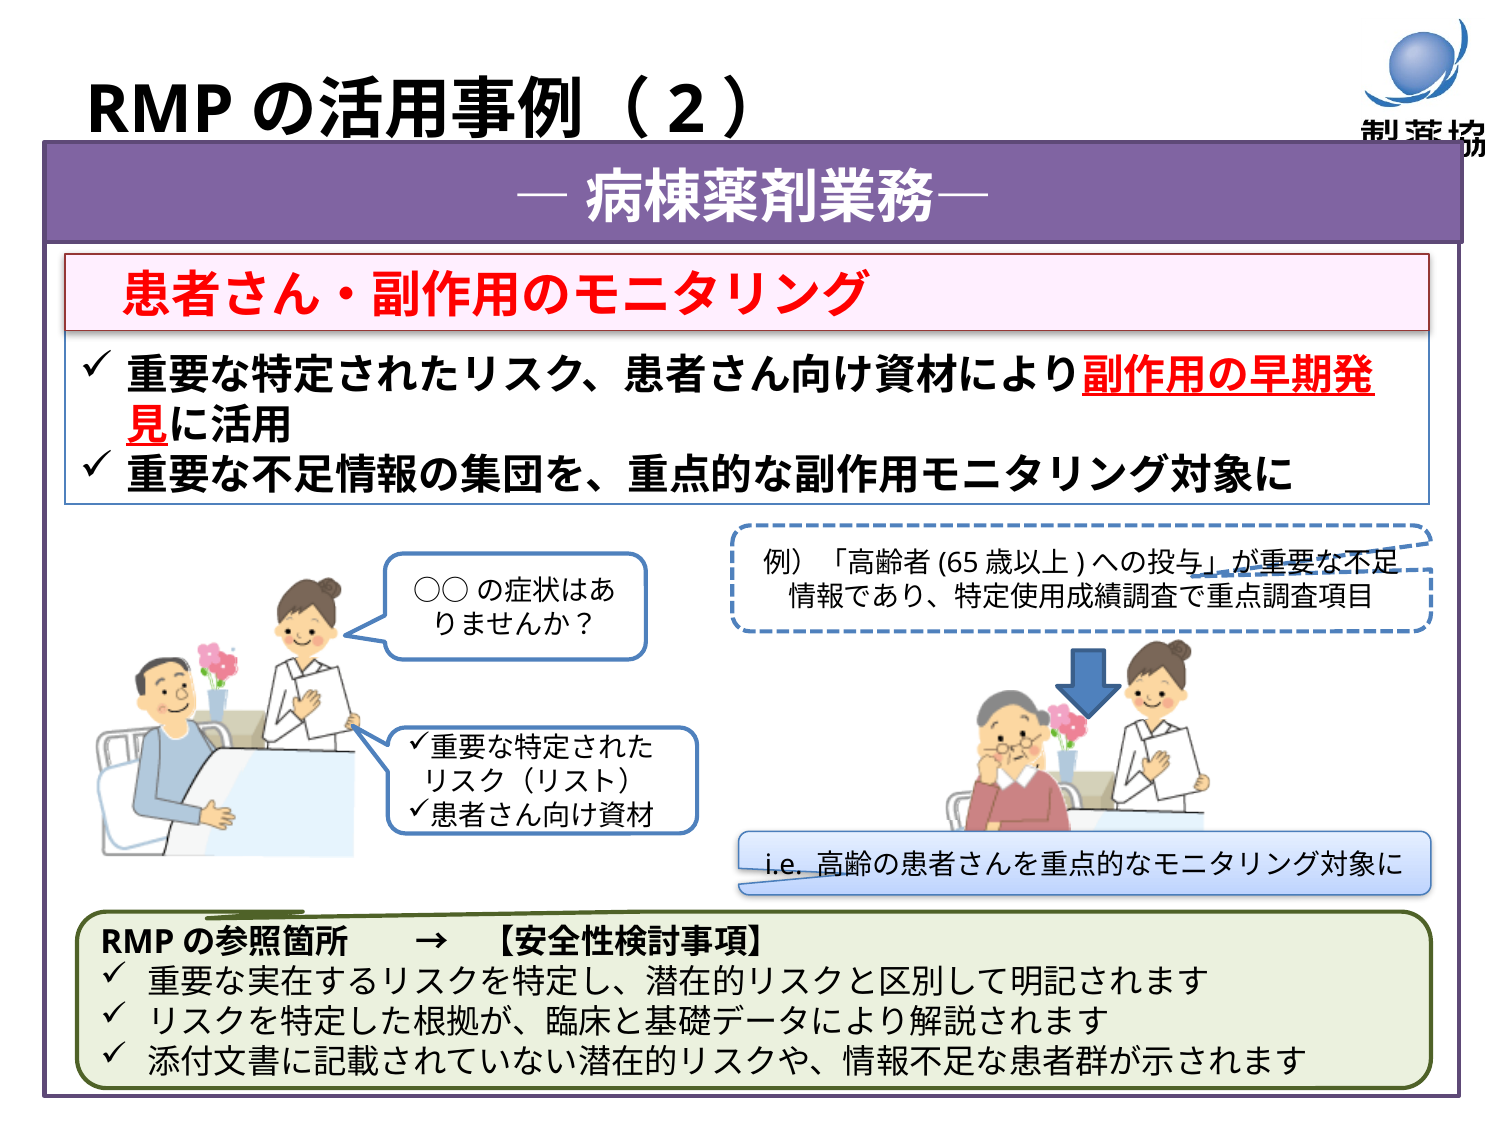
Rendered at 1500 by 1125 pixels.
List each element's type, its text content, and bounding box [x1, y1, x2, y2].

text_box ― [42, 244, 1461, 1098]
text_box ○○の症状はありませんか？ [365, 551, 648, 662]
text_box ―病棟薬剤業務― [42, 140, 1464, 244]
picture [1361, 18, 1485, 157]
picture [964, 689, 1071, 844]
text_box 例）「高齢者(65歳以上)への投与」が重要な不足情報であり、特定使用成績調査で重点調査項目 [730, 523, 1434, 634]
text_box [95, 577, 361, 858]
text_box 重要な特定されたリスク、患者さん向け資材により副作用の早期発見に活用 重要な不足情報の集団を、重点的な副作用モニタリング対象に [64, 339, 1430, 505]
title RMPの活用事例（2） [70, 58, 1371, 140]
text_box RMPの参照箇所 → 【安全性検討事項】 重要な実在するリスクを特定し、潜在的リスクと区別して明記されます リスクを特定した根拠が、臨床と基礎データにより解説されます 添付文書に記載されていない潜在的リスクや、情報不足な患者群が示されます [74, 909, 1434, 1091]
text_box i.e. 高齢の患者さんを重点的なモニタリング対象に [737, 830, 1432, 896]
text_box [945, 638, 1211, 832]
text_box 患者さん・副作用のモニタリング [64, 253, 1430, 331]
text_box 重要な特定されたリスク（リスト） 患者さん向け資材 [365, 725, 700, 836]
